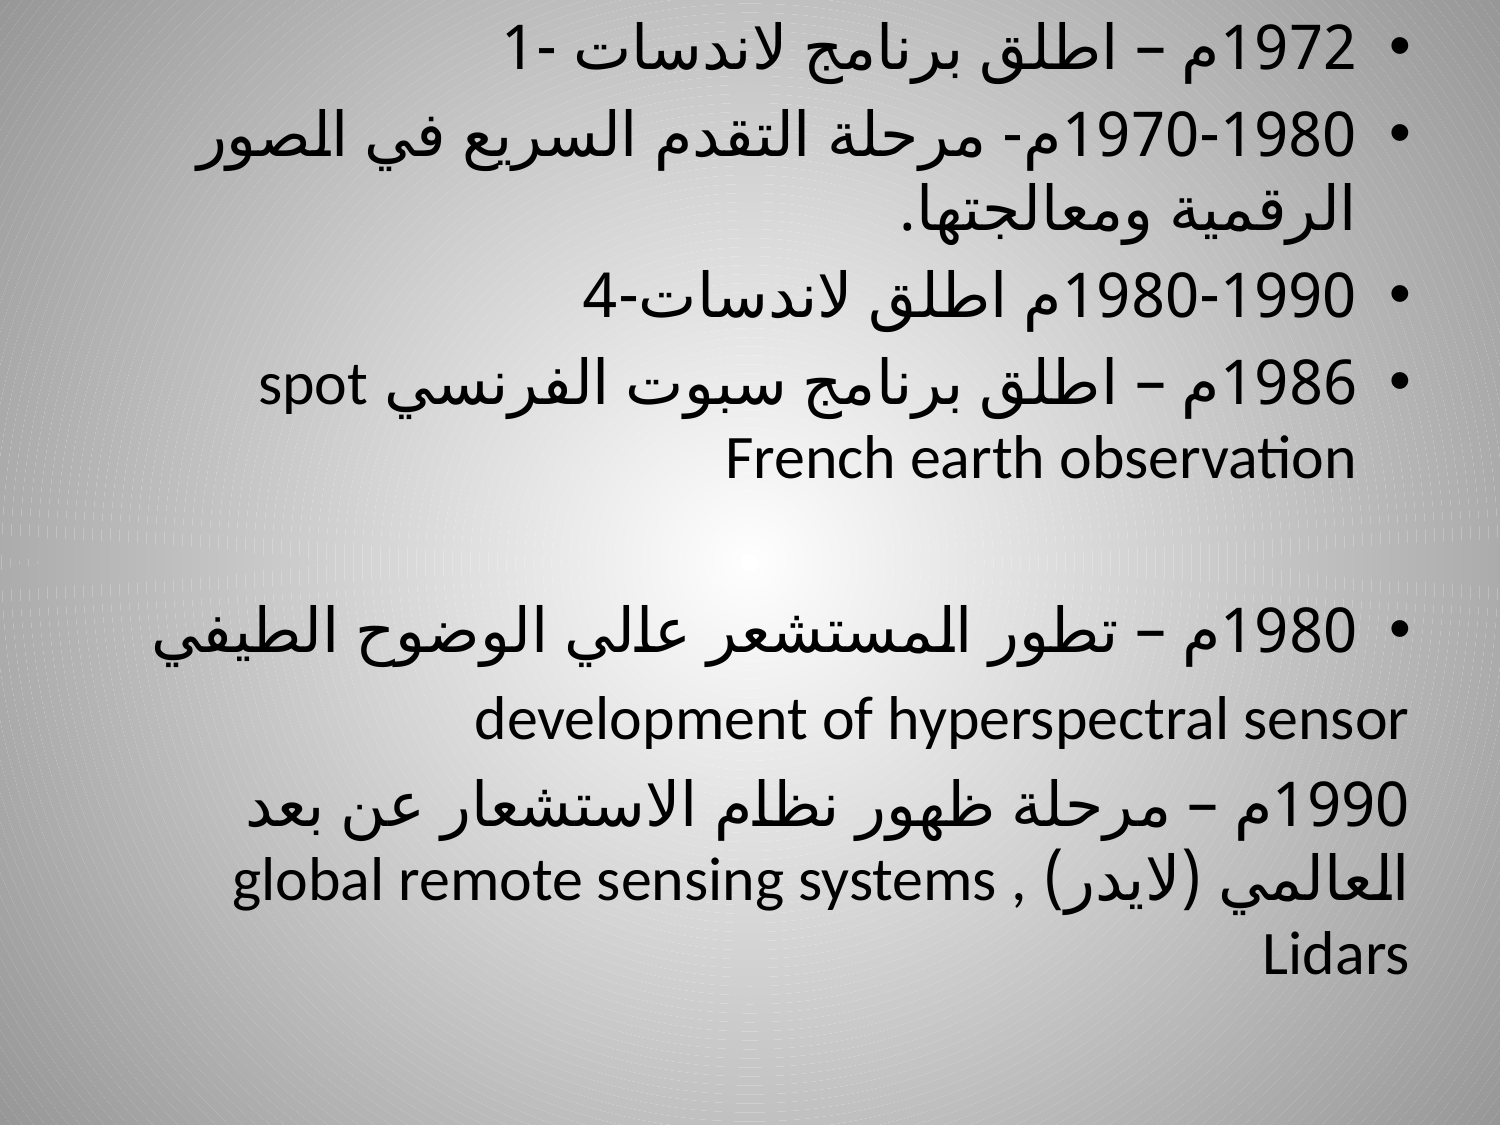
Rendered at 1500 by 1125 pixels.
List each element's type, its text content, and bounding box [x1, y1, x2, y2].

list 1972م – اطلق برنامج لاندسات -1 1970-1980م- مرحلة التقدم السريع في الصور الرقمية ومعالجتها. 1980-1990م اطلق لاندسات-4 1986م – اطلق برنامج سبوت الفرنسي spot French earth observation 1980م – تطور المستشعر عالي الوضوح الطيفي development of hyperspectral sensor 1990م – مرحلة ظهور نظام الاستشعار عن بعد العالمي (لايدر) global remote sensing systems , Lidars [75, 0, 1425, 1005]
